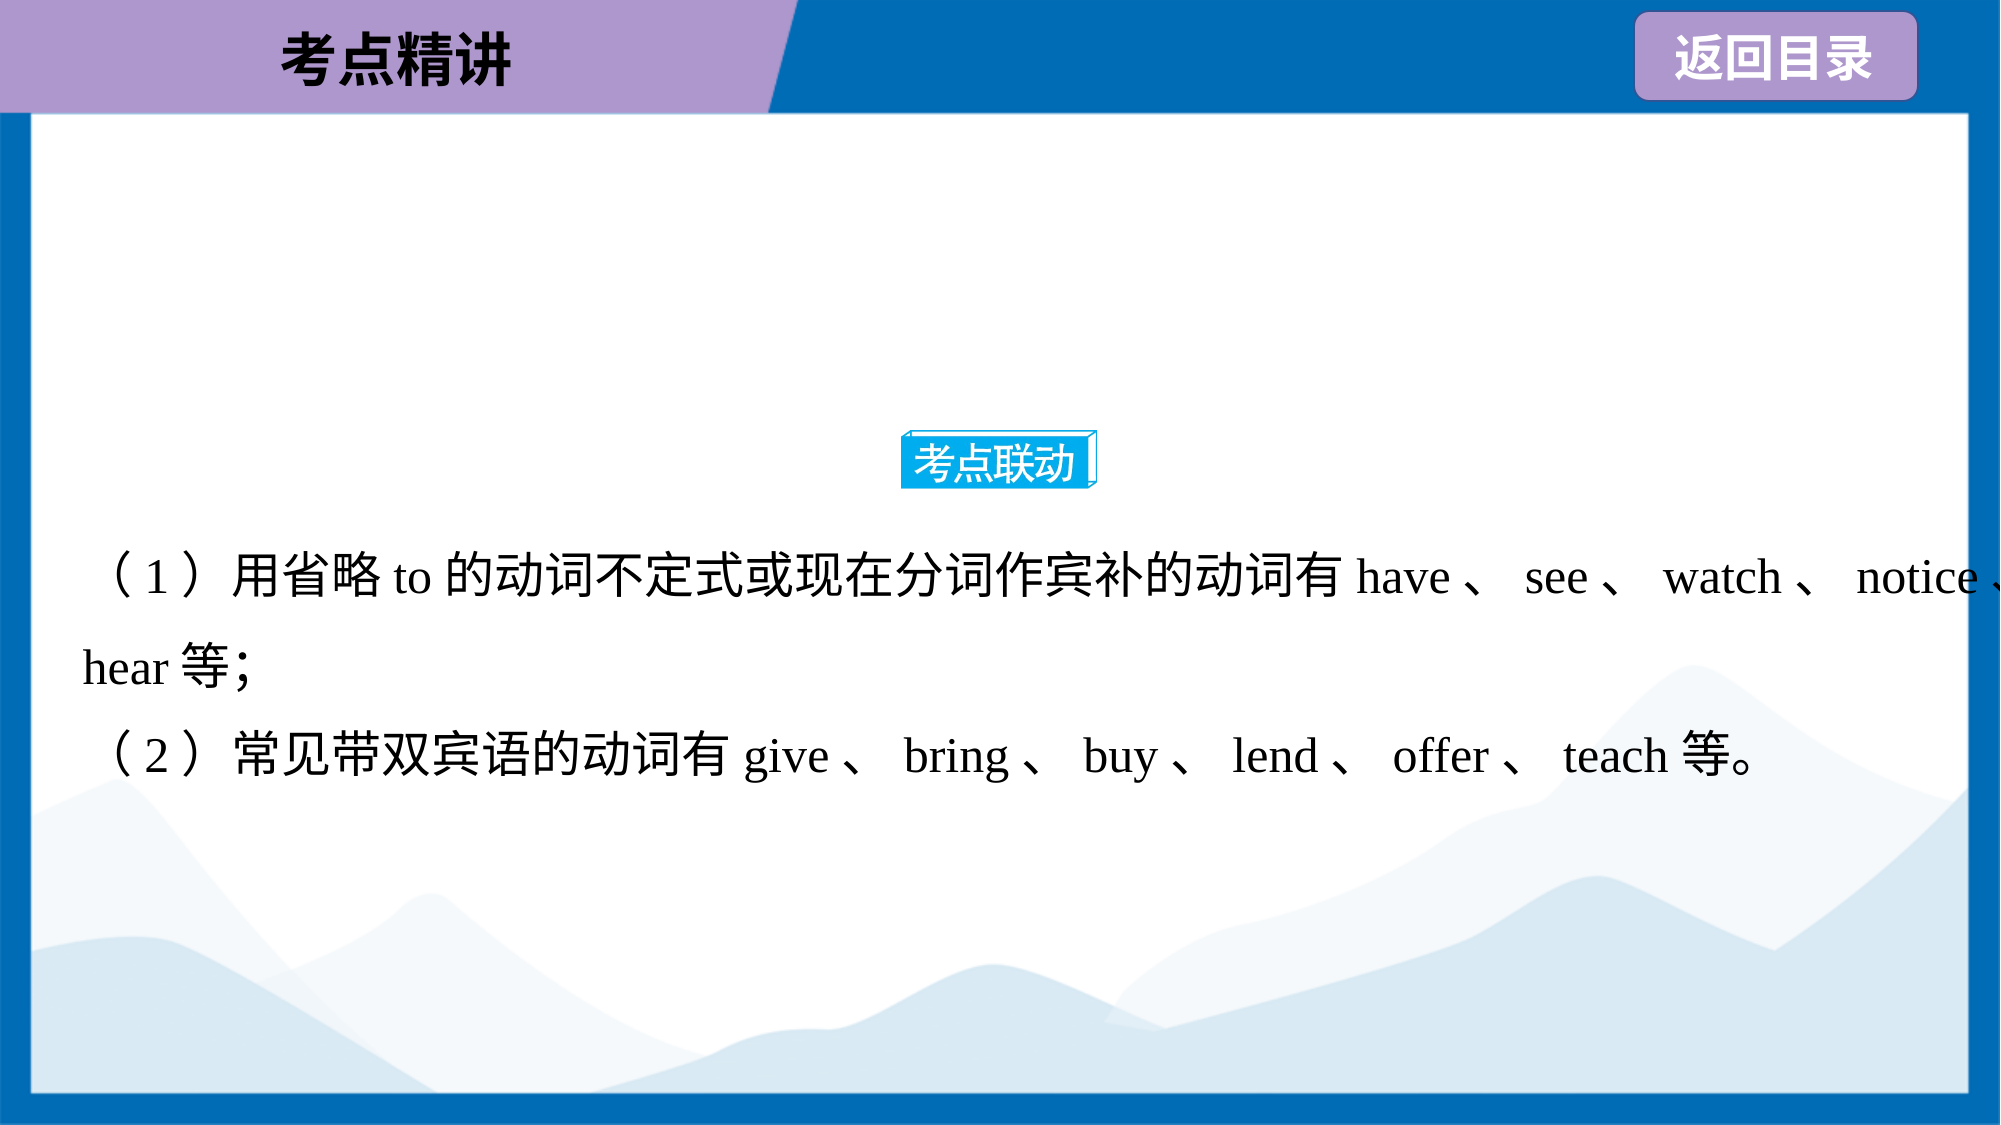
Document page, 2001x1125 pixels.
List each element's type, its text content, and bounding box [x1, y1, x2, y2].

picture [0, 0, 2000, 1125]
text_box （1）用省略to的动词不定式或现在分词作宾补的动词有have、see、watch、notice、 hear等； （2）常见带双宾语的动词有give、bring、buy、lend、offer、teach等。 [82, 511, 1917, 773]
